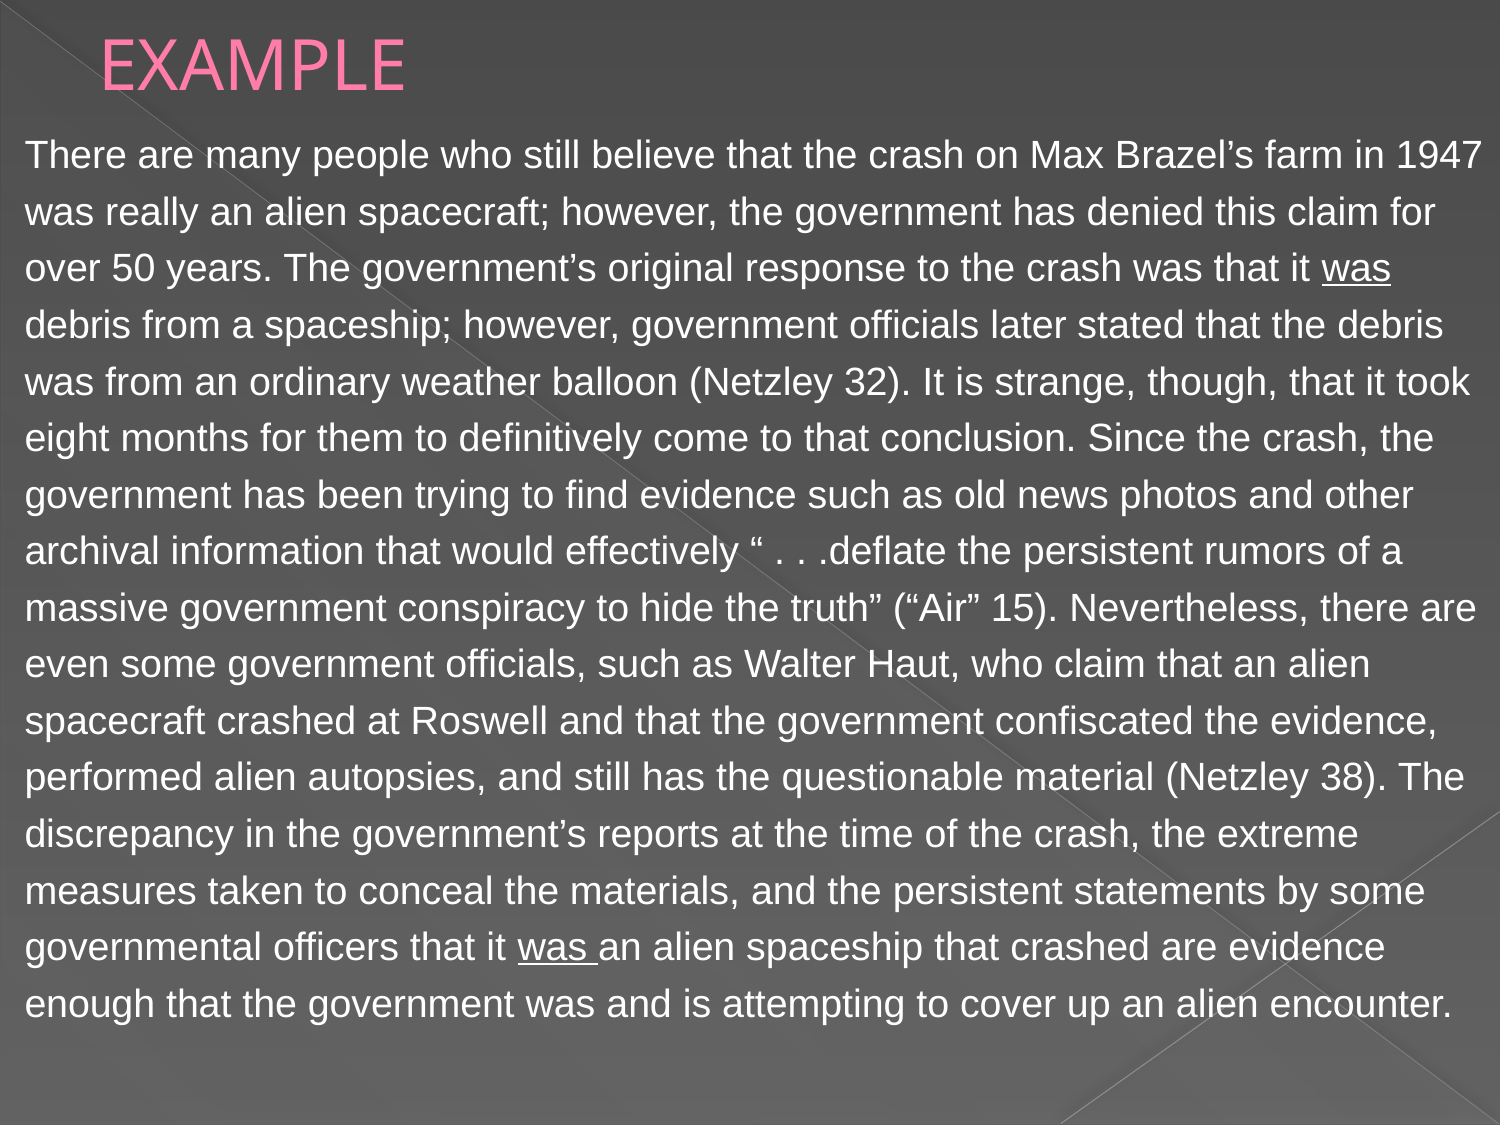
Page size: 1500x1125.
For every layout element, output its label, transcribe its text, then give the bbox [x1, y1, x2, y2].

title EXAMPLE [12, 12, 1363, 112]
list There are many people who still believe that the crash on Max Brazel’s farm in 1947 was really an alien spacecraft; however, the government has denied this claim for over 50 years. The government’s original response to the crash was that it was debris from a spaceship; however, government officials later stated that the debris was from an ordinary weather balloon (Netzley 32). It is strange, though, that it took eight months for them to definitively come to that conclusion. Since the crash, the government has been trying to find evidence such as old news photos and other archival information that would effectively “ . . .deflate the persistent rumors of a massive government conspiracy to hide the truth” (“Air” 15). Nevertheless, there are even some government officials, such as Walter Haut, who claim that an alien spacecraft crashed at Roswell and that the government confiscated the evidence, performed alien autopsies, and still has the questionable material (Netzley 38). The discrepancy in the government’s reports at the time of the crash, the extreme measures taken to conceal the materials, and the persistent statements by some governmental officers that it was an alien spaceship that crashed are evidence enough that the government was and is attempting to cover up an alien encounter. [0, 112, 1500, 1063]
